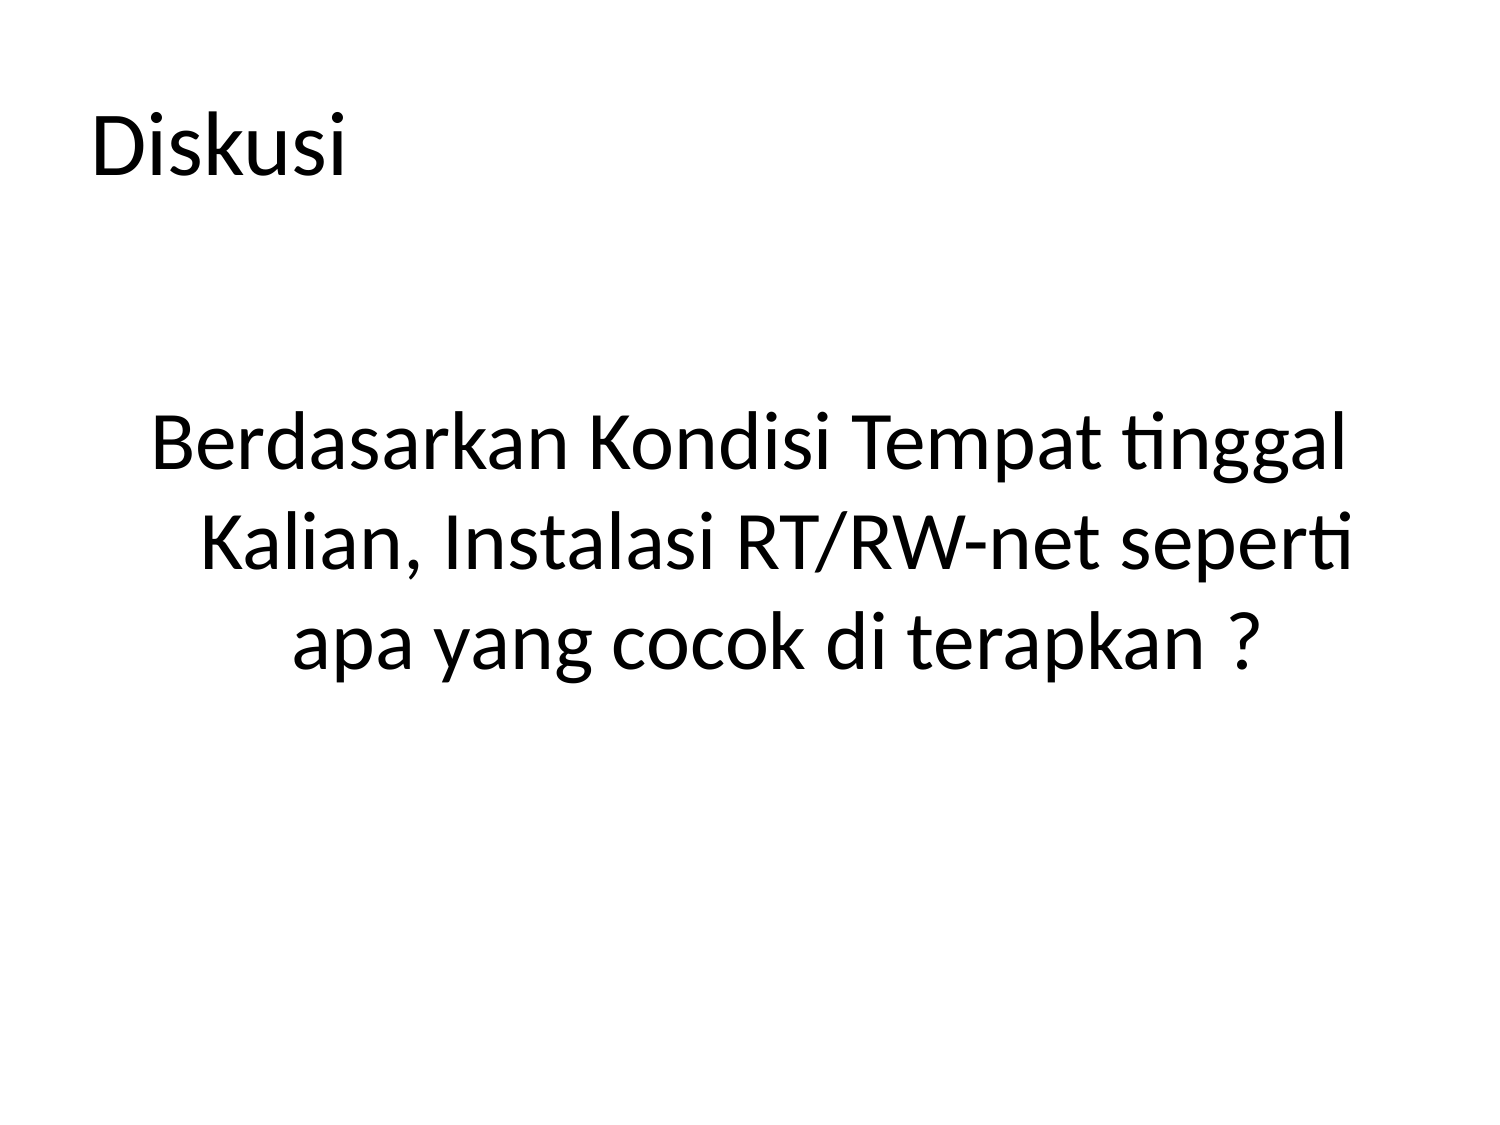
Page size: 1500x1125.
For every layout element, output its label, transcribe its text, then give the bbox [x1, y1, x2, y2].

list Berdasarkan Kondisi Tempat tinggal Kalian, Instalasi RT/RW-net seperti apa yang cocok di terapkan ? [75, 262, 1425, 1005]
title Diskusi [75, 45, 1425, 233]
